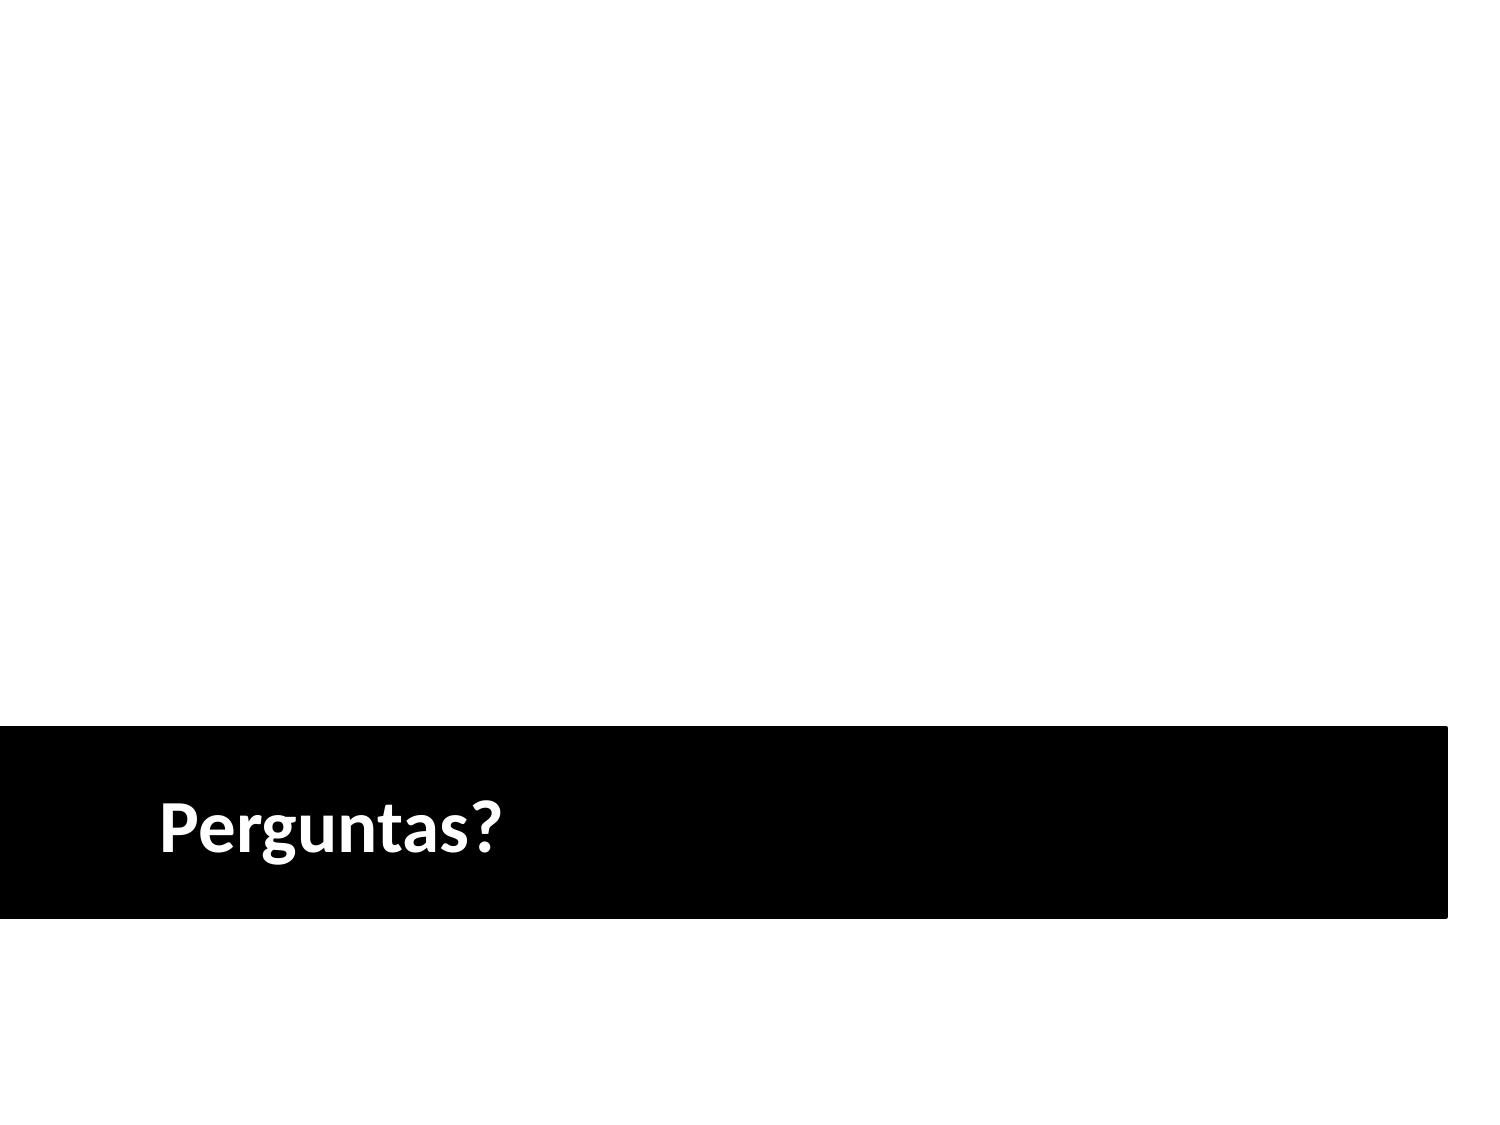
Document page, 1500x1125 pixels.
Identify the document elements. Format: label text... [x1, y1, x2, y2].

title Perguntas? [76, 728, 1427, 917]
text_box [0, 726, 1448, 919]
